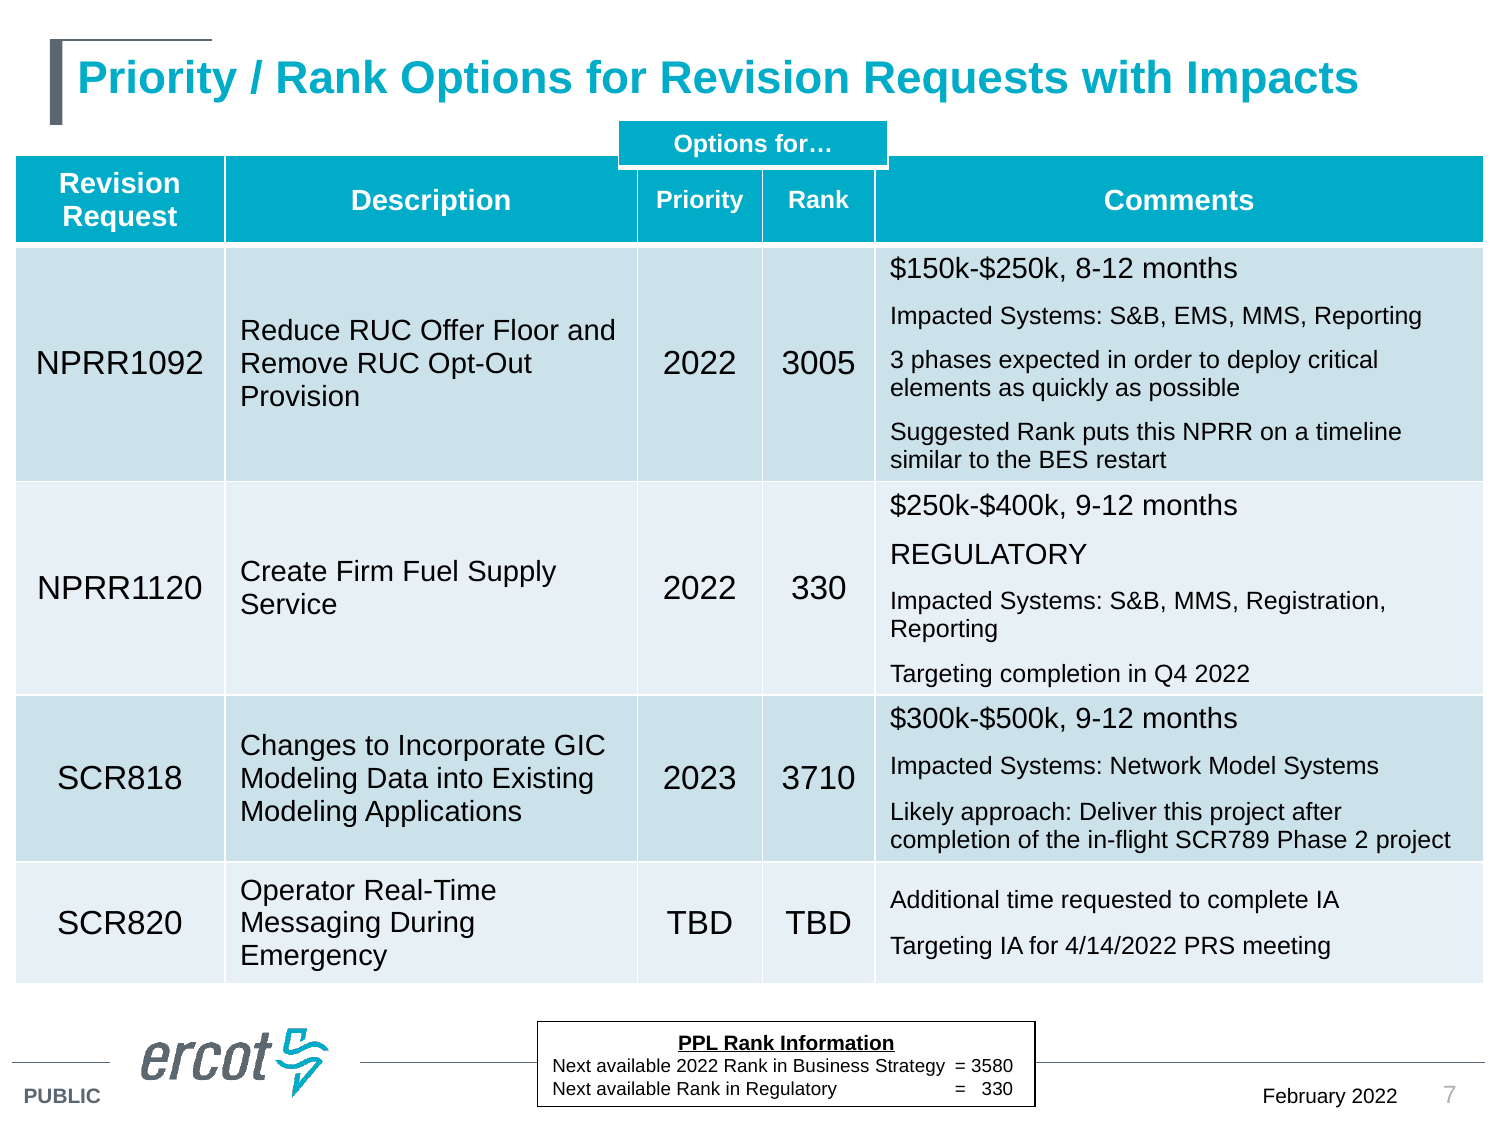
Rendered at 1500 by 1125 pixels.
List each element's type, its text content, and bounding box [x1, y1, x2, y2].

table_cell SCR818 [16, 696, 224, 861]
table_cell $150k-$250k, 8-12 months Impacted Systems: S&B, EMS, MMS, Reporting 3 phases expected in order to deploy critical elements as quickly as possible Suggested Rank puts this NPRR on a timeline similar to the BES restart [876, 248, 1483, 481]
table_header Description [226, 156, 637, 242]
table_header Priority [638, 170, 762, 242]
picture [137, 1024, 332, 1100]
table_cell 3005 [763, 248, 874, 481]
title Priority / Rank Options for Revision Requests with Impacts [62, 39, 1413, 125]
table_cell Create Firm Fuel Supply Service [226, 482, 637, 694]
table_cell 330 [763, 482, 874, 694]
table_header Comments [876, 156, 1483, 242]
table_cell Changes to Incorporate GIC Modeling Data into Existing Modeling Applications [226, 696, 637, 861]
table_cell 2022 [638, 482, 762, 694]
table_cell NPRR1120 [16, 482, 224, 694]
table_cell 3710 [763, 696, 874, 861]
table_cell 2022 [638, 248, 762, 481]
table_cell TBD [638, 863, 762, 983]
table_cell 2023 [638, 696, 762, 861]
table_cell Reduce RUC Offer Floor and Remove RUC Opt-Out Provision [226, 248, 637, 481]
slide_number 7 [1412, 1076, 1488, 1112]
table_header Options for… [619, 121, 887, 165]
table_cell Additional time requested to complete IA Targeting IA for 4/14/2022 PRS meeting [876, 863, 1483, 983]
text_box PPL Rank Information Next available 2022 Rank in Business Strategy = 3580 Next available Rank in Regulatory = 330 [537, 1021, 1036, 1107]
table_header Rank [763, 170, 874, 242]
table_cell Operator Real-Time Messaging During Emergency [226, 863, 637, 983]
table_cell NPRR1092 [16, 248, 224, 481]
table_cell $300k-$500k, 9-12 months Impacted Systems: Network Model Systems Likely approach: Deliver this project after completion of the in-flight SCR789 Phase 2 project [876, 696, 1483, 861]
table_cell TBD [763, 863, 874, 983]
table_cell $250k-$400k, 9-12 months REGULATORY Impacted Systems: S&B, MMS, Registration, Reporting Targeting completion in Q4 2022 [876, 482, 1483, 694]
table_header Revision Request [16, 156, 224, 242]
table_cell SCR820 [16, 863, 224, 983]
